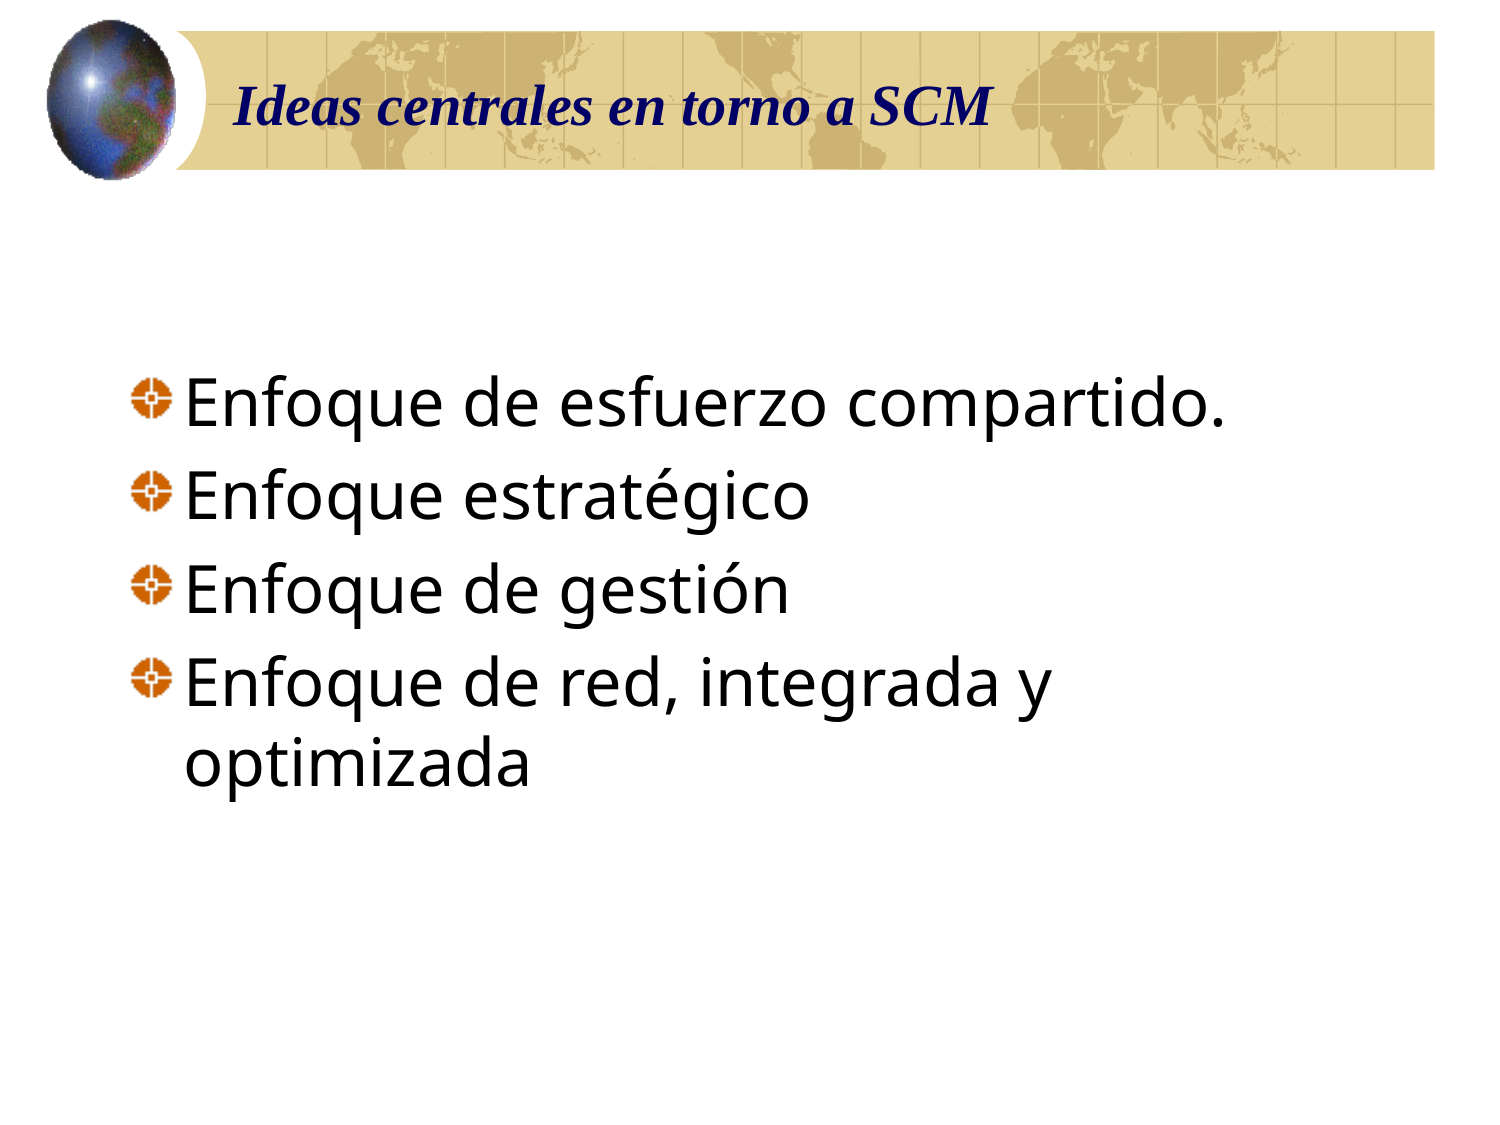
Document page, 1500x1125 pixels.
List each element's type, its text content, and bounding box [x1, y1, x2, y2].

list Enfoque de esfuerzo compartido. Enfoque estratégico Enfoque de gestión Enfoque de red, integrada y optimizada [112, 352, 1388, 1028]
picture [127, 656, 175, 703]
title Ideas centrales en torno a SCM [218, 77, 1448, 126]
picture [127, 469, 175, 517]
picture [127, 563, 175, 610]
picture [42, 14, 190, 185]
picture [127, 376, 175, 424]
